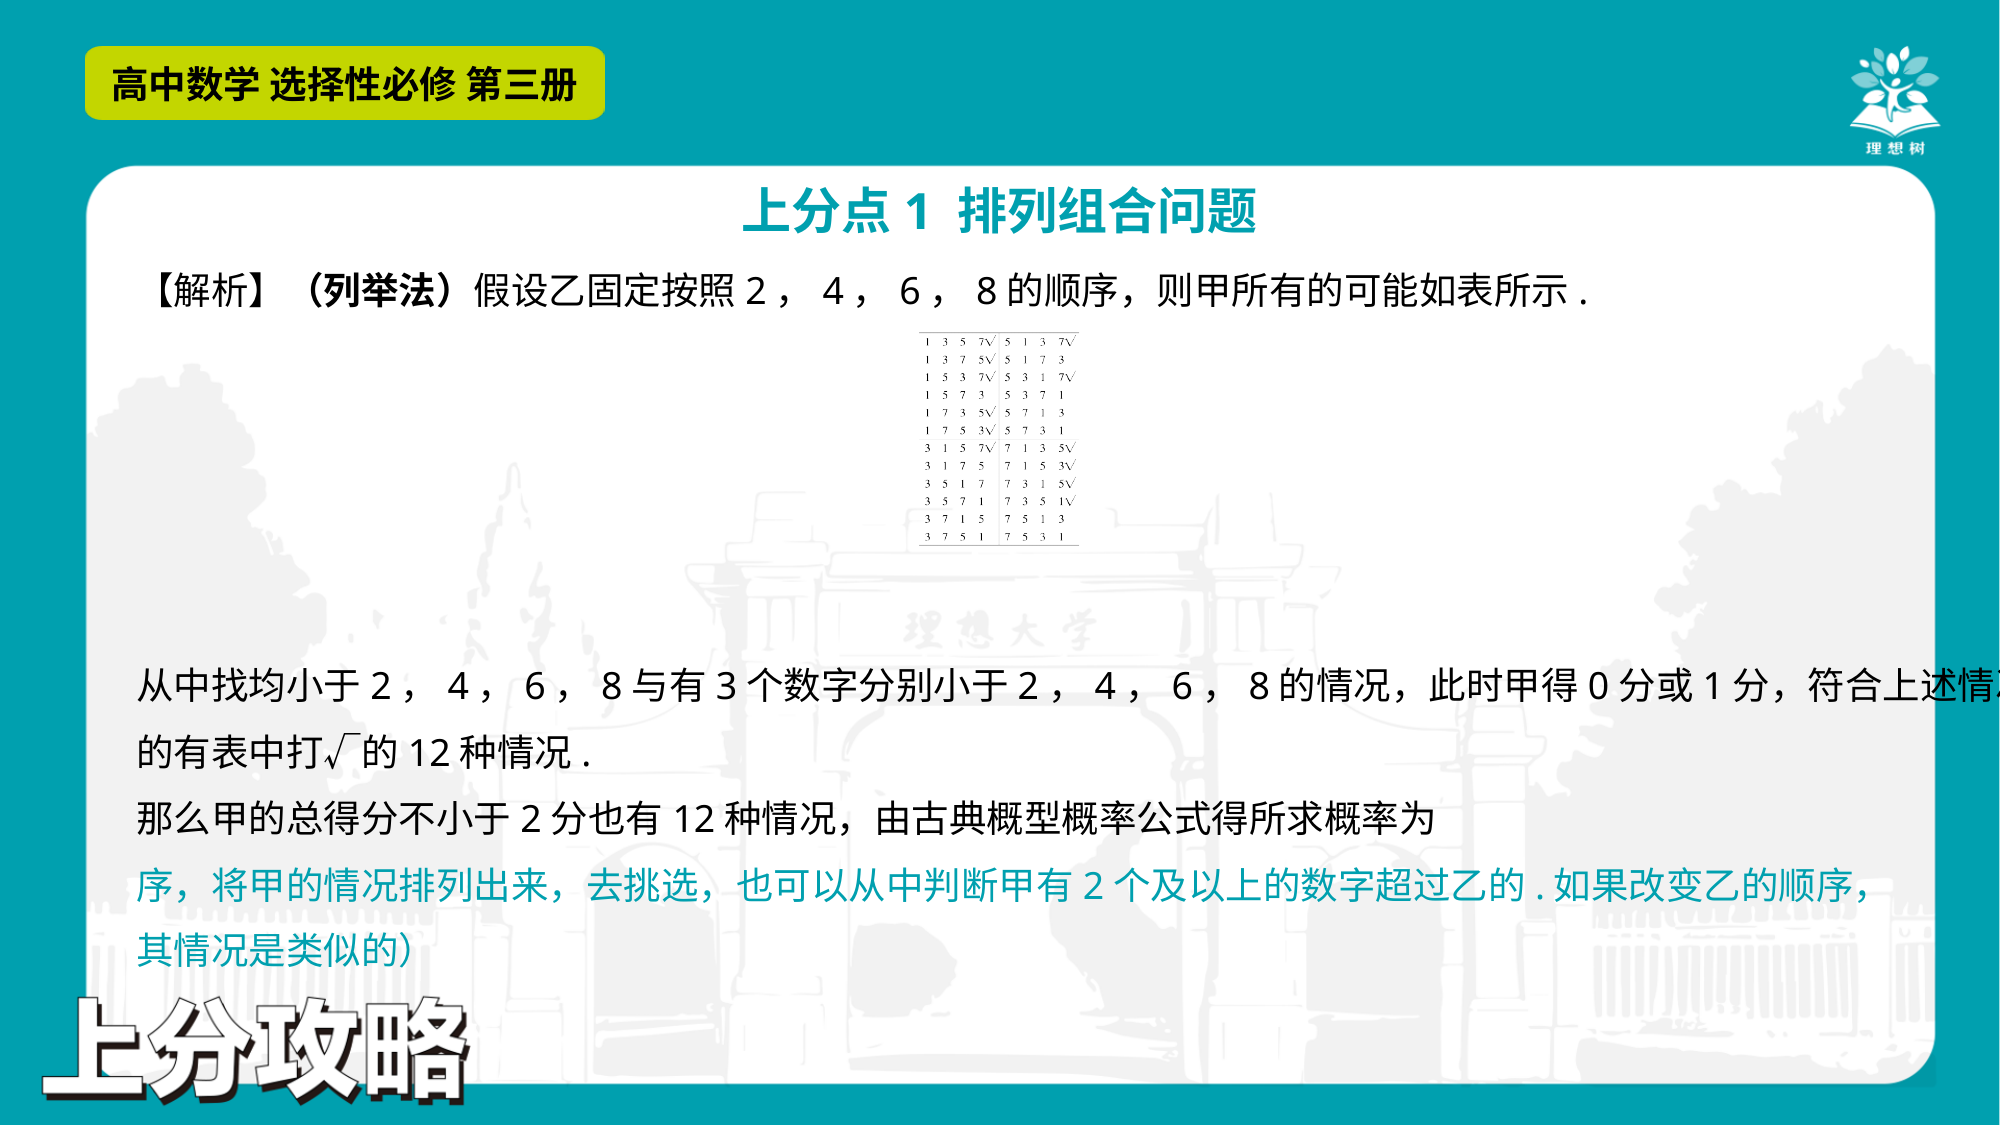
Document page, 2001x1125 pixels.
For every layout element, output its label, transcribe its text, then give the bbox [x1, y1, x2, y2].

text_box 【解析】（列举法）假设乙固定按照2，4，6，8的顺序，则甲所有的可能如表所示. [136, 247, 1865, 306]
picture [0, 0, 2000, 1125]
